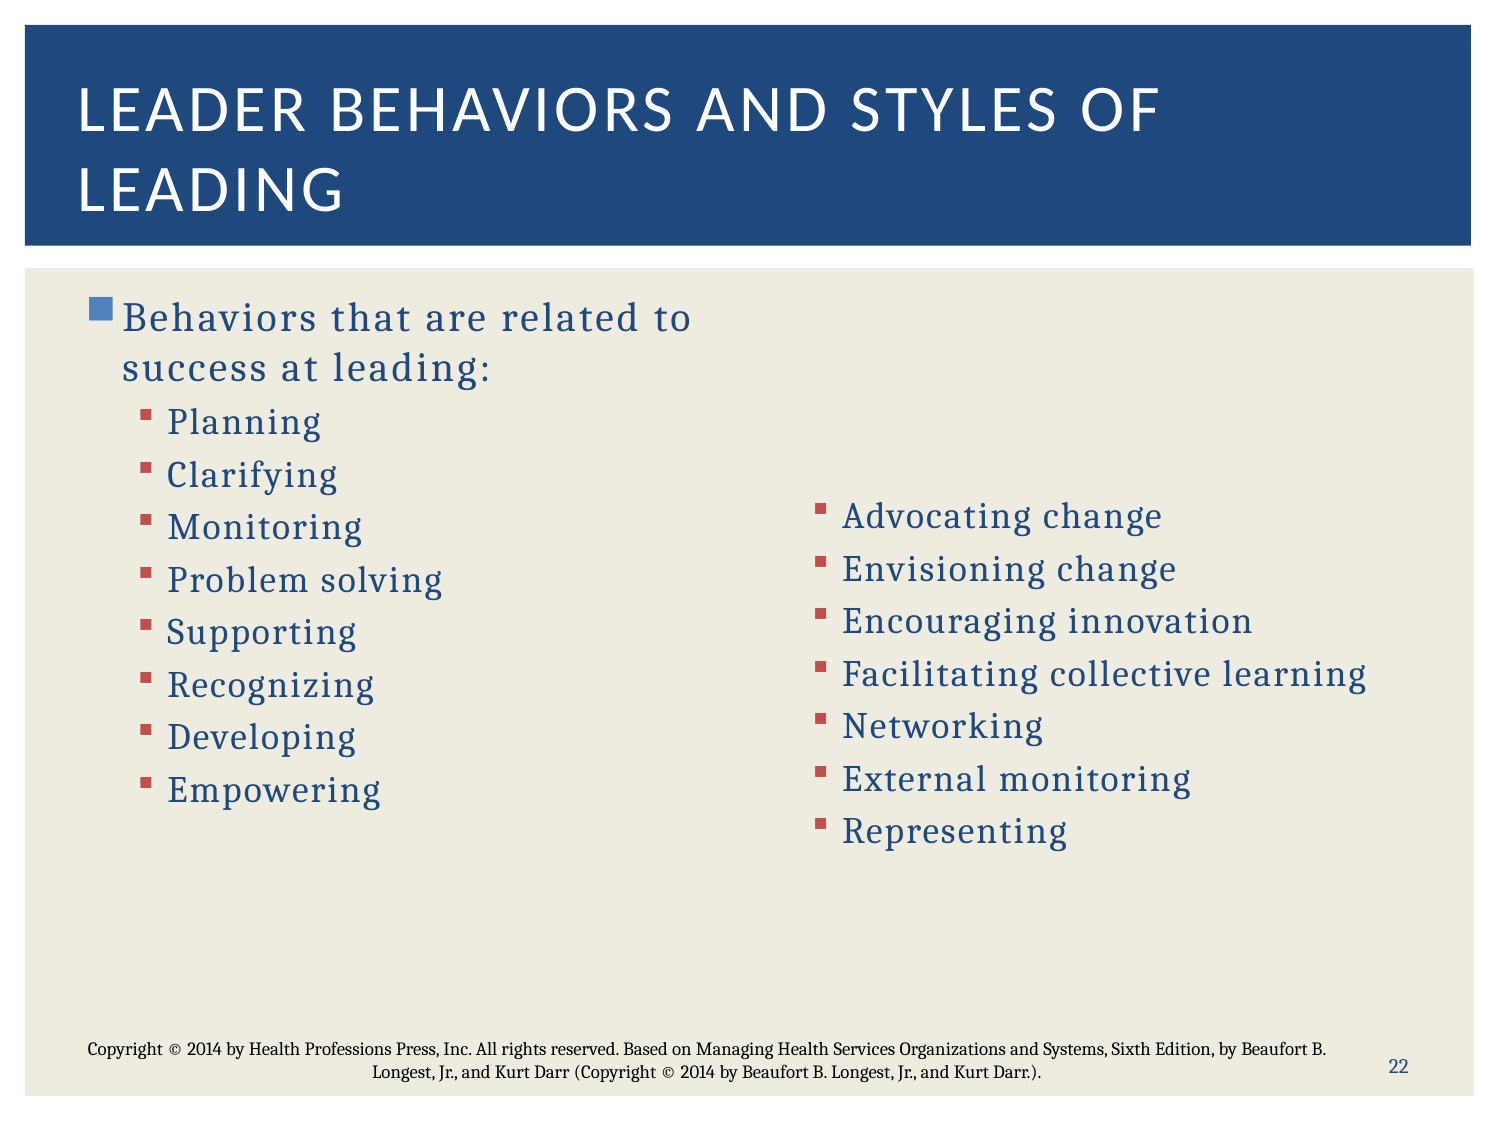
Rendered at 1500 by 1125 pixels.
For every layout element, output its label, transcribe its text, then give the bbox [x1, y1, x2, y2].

list Behaviors that are related to success at leading: Planning Clarifying Monitoring Problem solving Supporting Recognizing Developing Empowering Advocating change Envisioning change Encouraging innovation Facilitating collective learning Networking External monitoring Representing [62, 281, 1442, 1005]
title Leader Behaviors and Styles of Leading [62, 58, 1438, 232]
slide_number 22 [1349, 1041, 1448, 1089]
